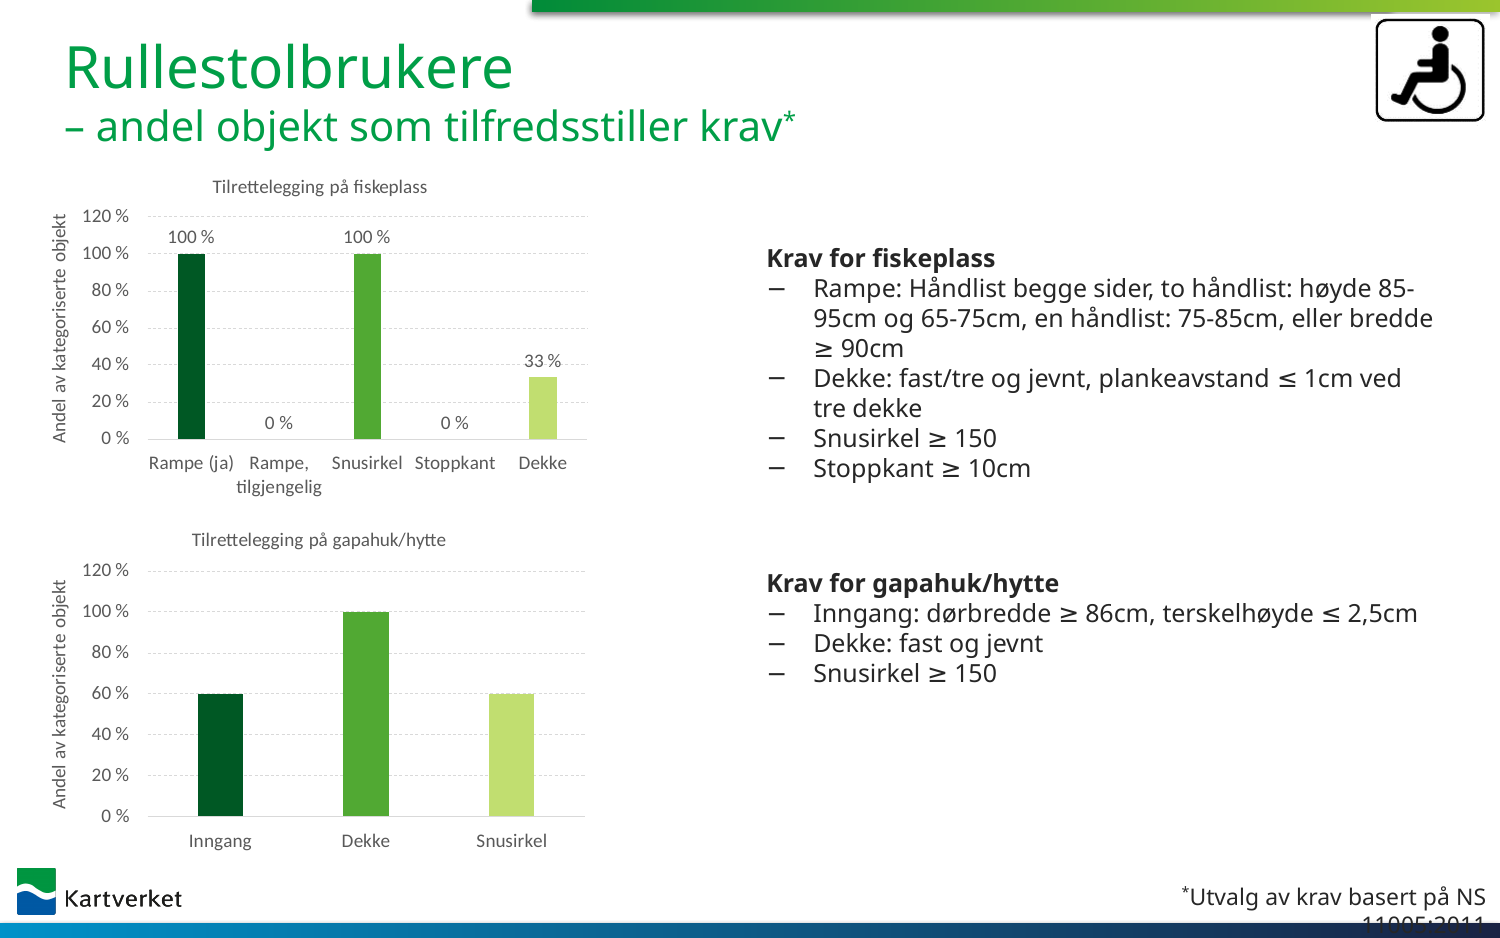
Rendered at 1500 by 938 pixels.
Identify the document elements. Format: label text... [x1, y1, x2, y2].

text_box *Utvalg av krav basert på NS 11005:2011 [1068, 873, 1500, 938]
picture [41, 166, 598, 505]
text_box Krav for gapahuk/hytte Inngang: dørbredde ≥ 86cm, terskelhøyde ≤ 2,5cm Dekke: fast og jevnt Snusirkel ≥ 150 [751, 560, 1452, 695]
text_box Rullestolbrukere – andel objekt som tilfredsstiller krav* [49, 29, 1431, 158]
picture [41, 520, 596, 859]
picture [1371, 13, 1491, 127]
text_box Krav for fiskeplass Rampe: Håndlist begge sider, to håndlist: høyde 85-95cm og 65-75cm, en håndlist: 75-85cm, eller bredde ≥ 90cm Dekke: fast/tre og jevnt, plankeavstand ≤ 1cm ved tre dekke Snusirkel ≥ 150 Stoppkant ≥ 10cm [751, 235, 1452, 490]
